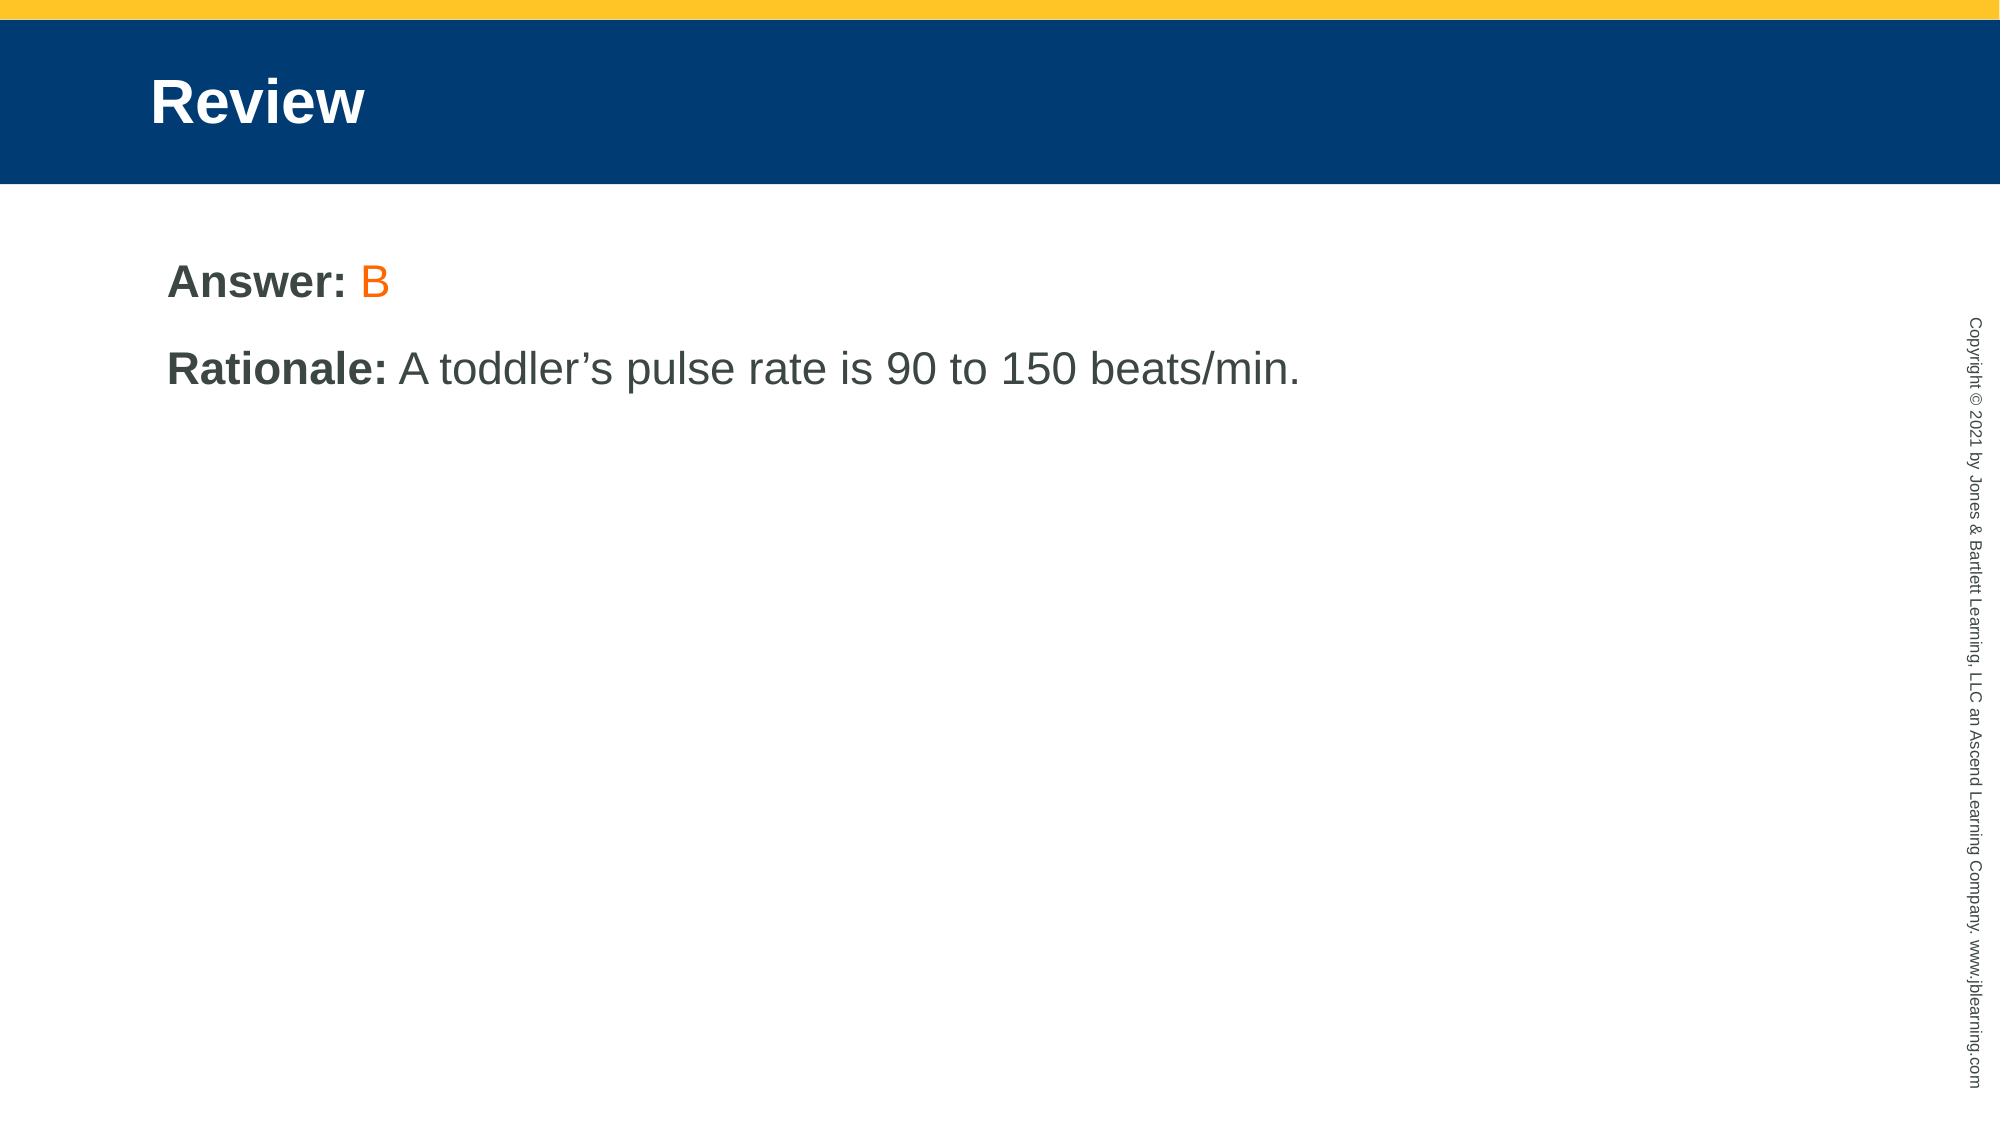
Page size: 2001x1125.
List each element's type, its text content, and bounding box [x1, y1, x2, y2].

list Answer: B Rationale: A toddler’s pulse rate is 90 to 150 beats/min. [151, 244, 1840, 1016]
title Review [0, 19, 2000, 185]
